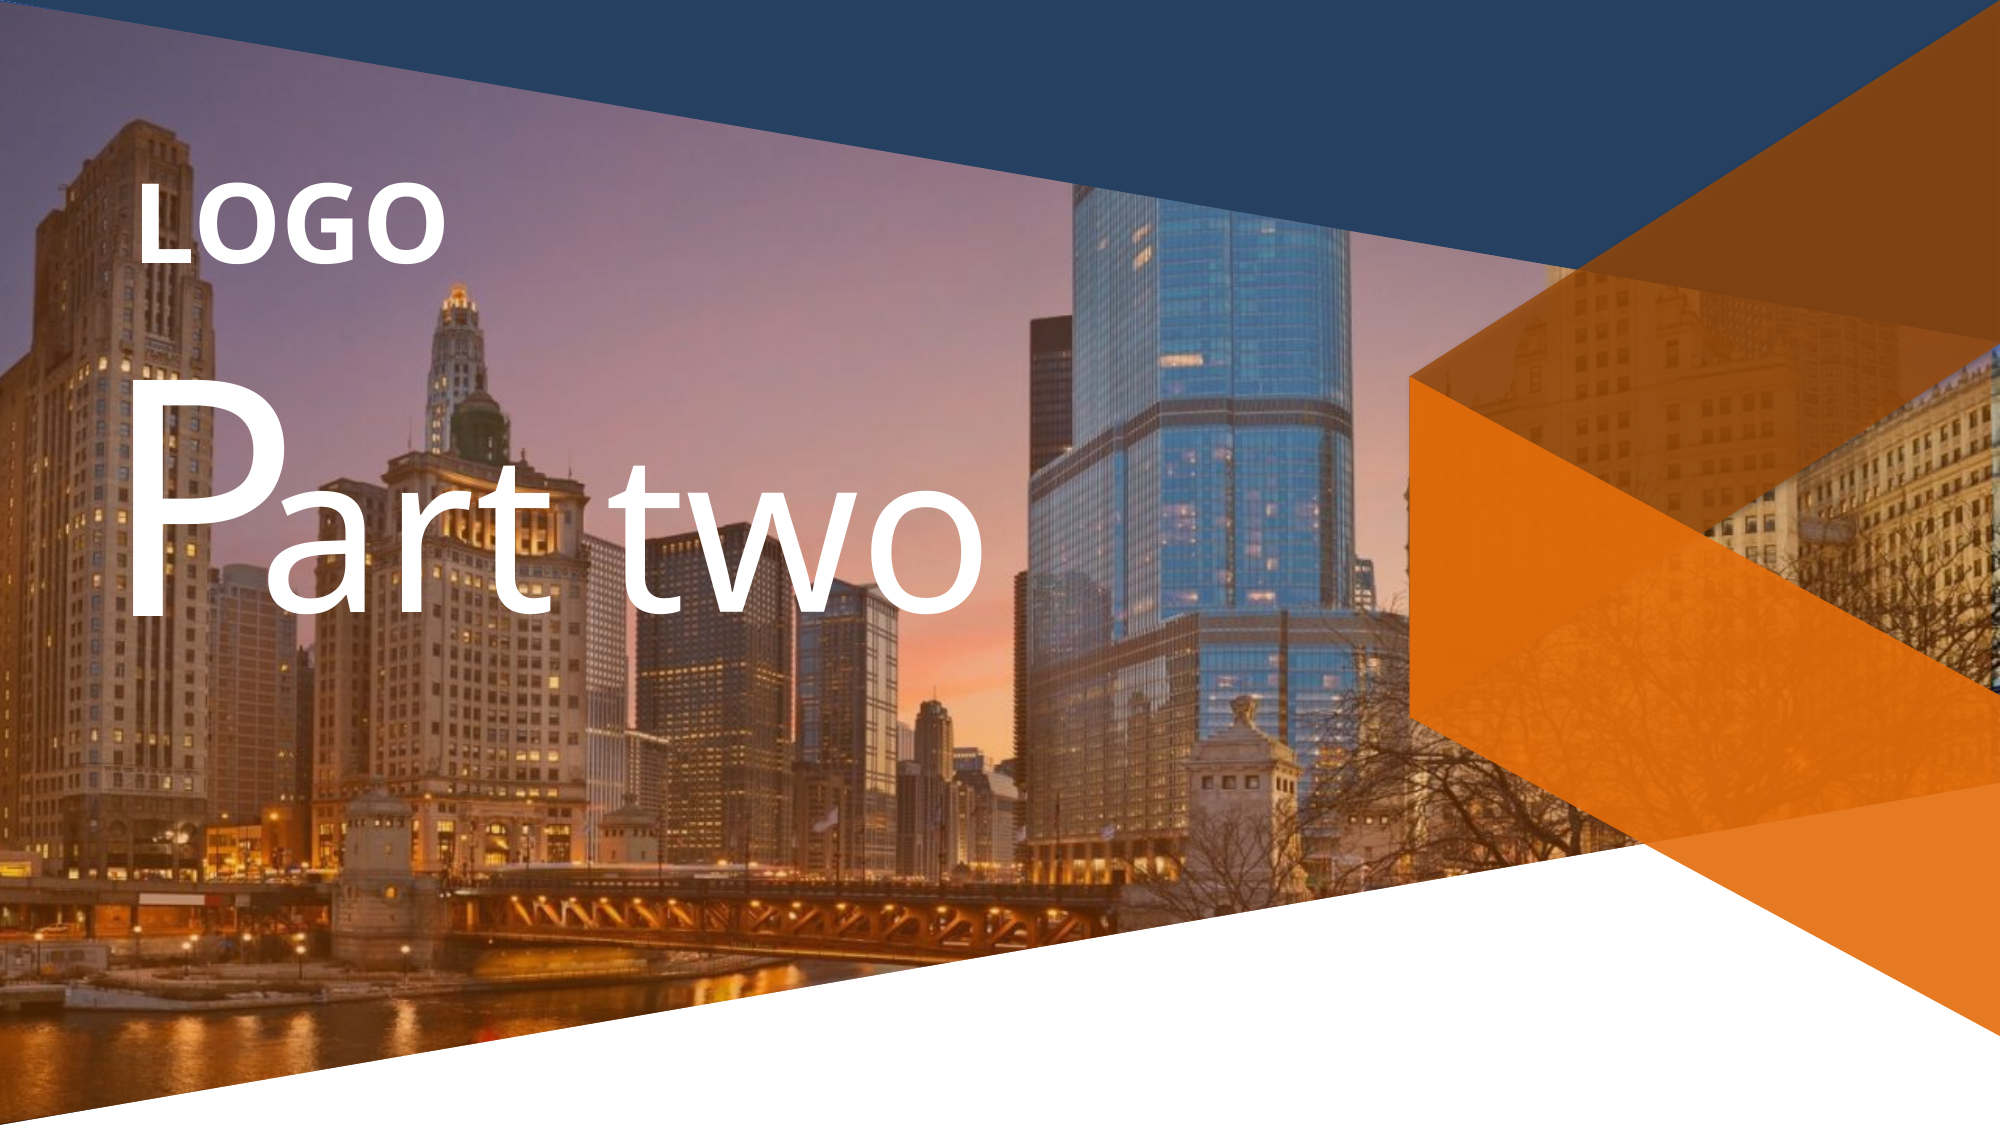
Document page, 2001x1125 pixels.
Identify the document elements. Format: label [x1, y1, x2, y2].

picture [0, 0, 2000, 1125]
text_box [1409, 0, 2000, 1037]
